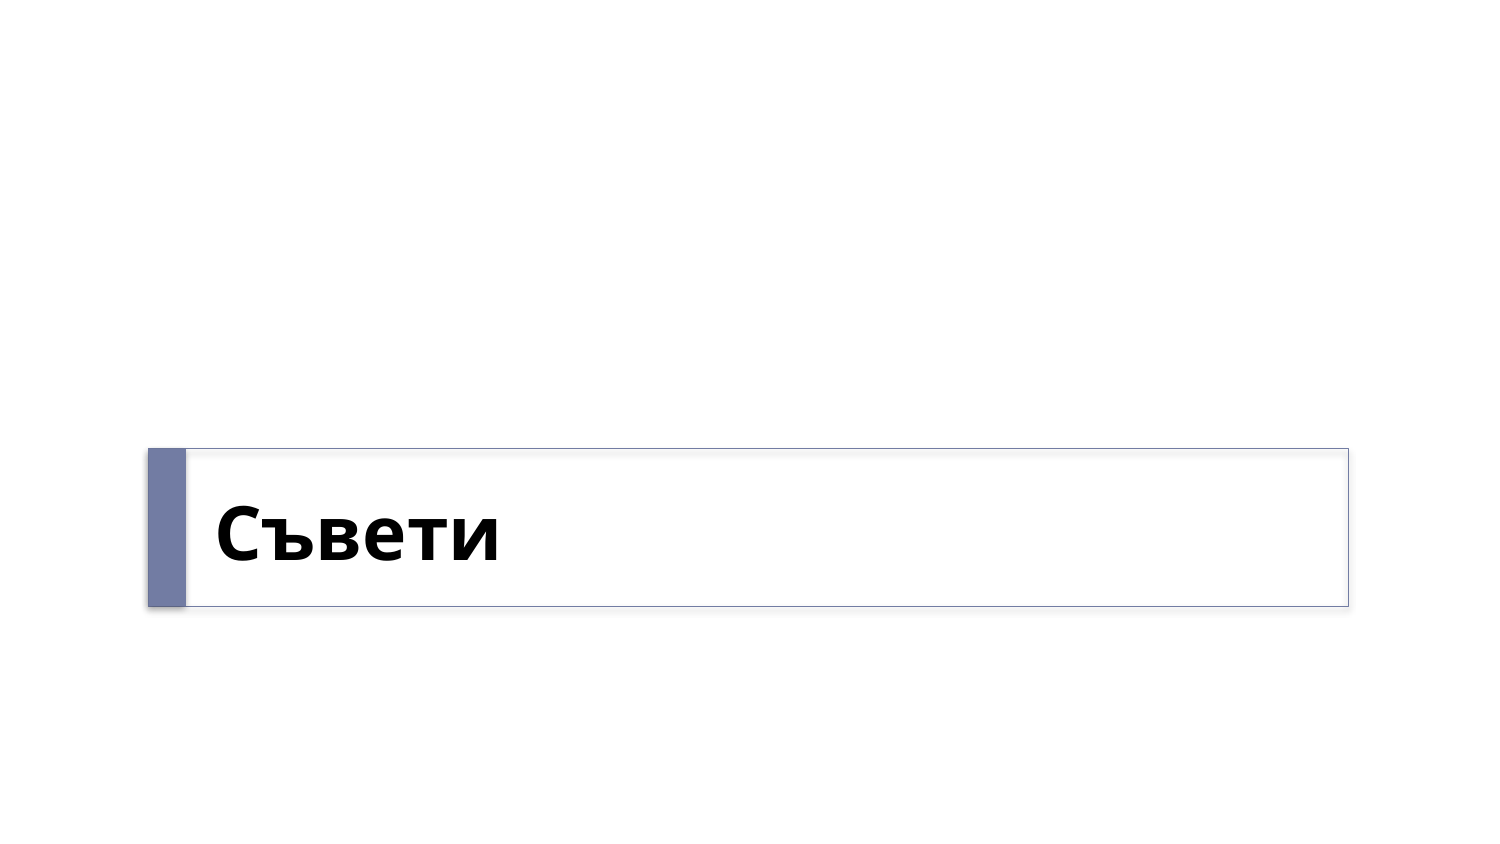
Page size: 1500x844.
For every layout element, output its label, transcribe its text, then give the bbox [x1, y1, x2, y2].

title Съвети [200, 478, 1325, 600]
